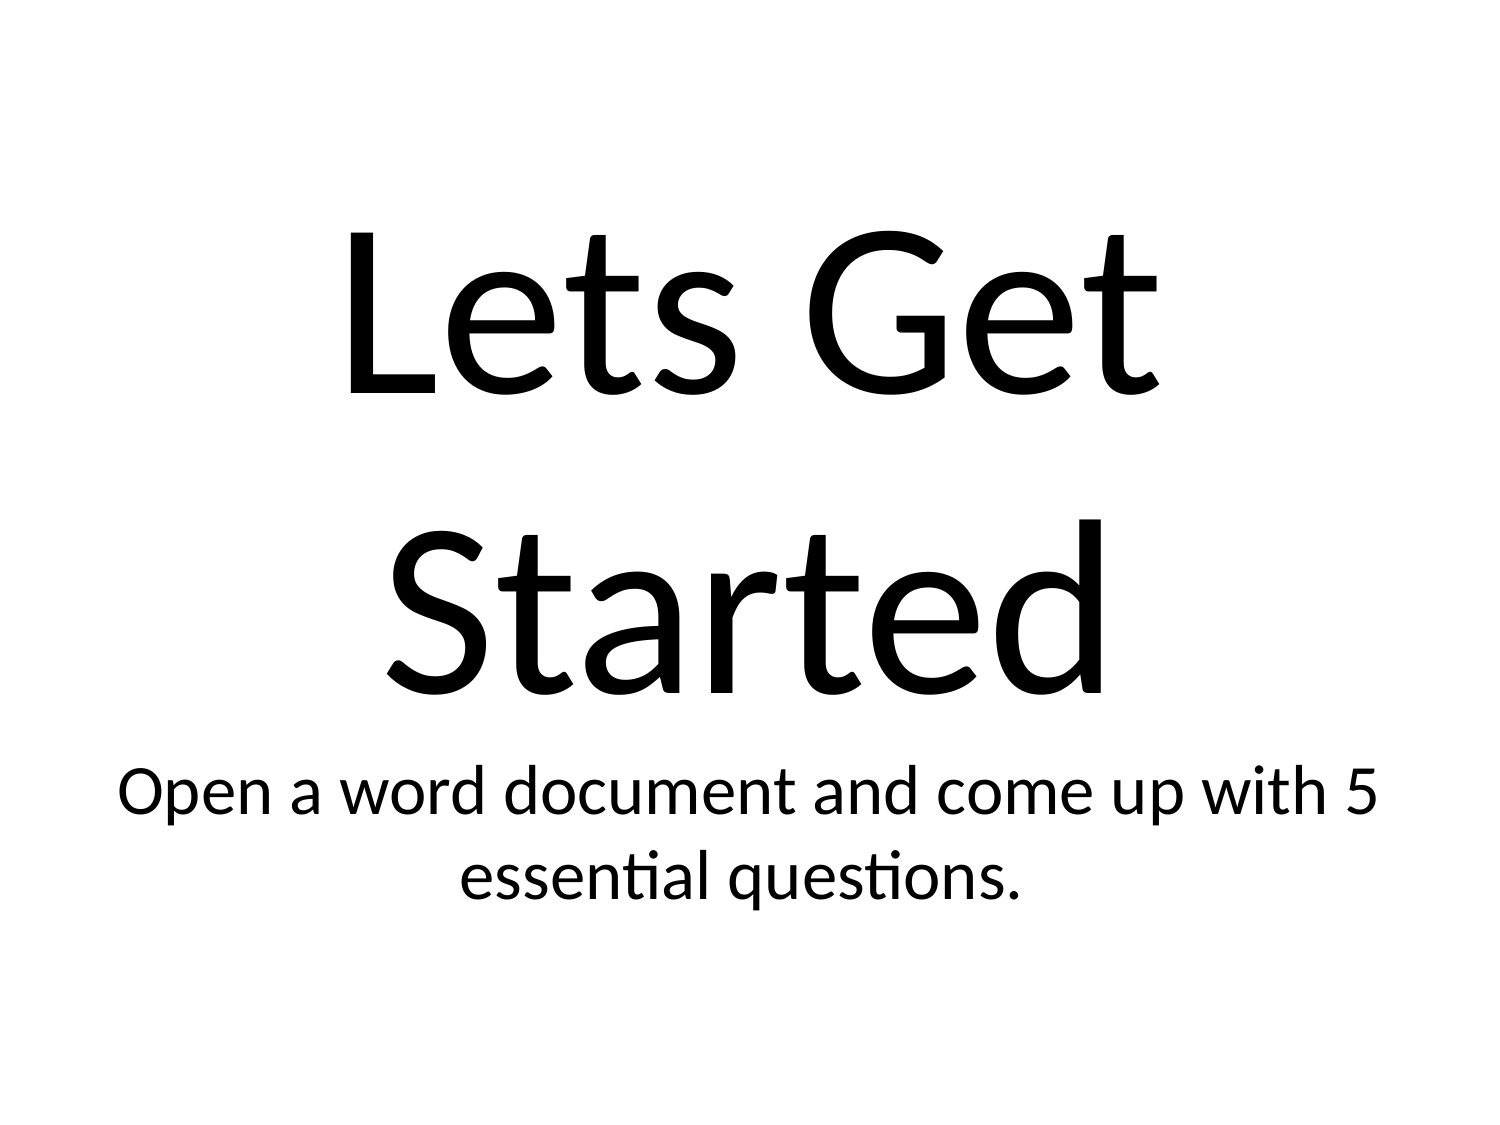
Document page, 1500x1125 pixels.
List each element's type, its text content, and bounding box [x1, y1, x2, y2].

title Lets Get Started Open a word document and come up with 5 essential questions. [75, 45, 1425, 1013]
